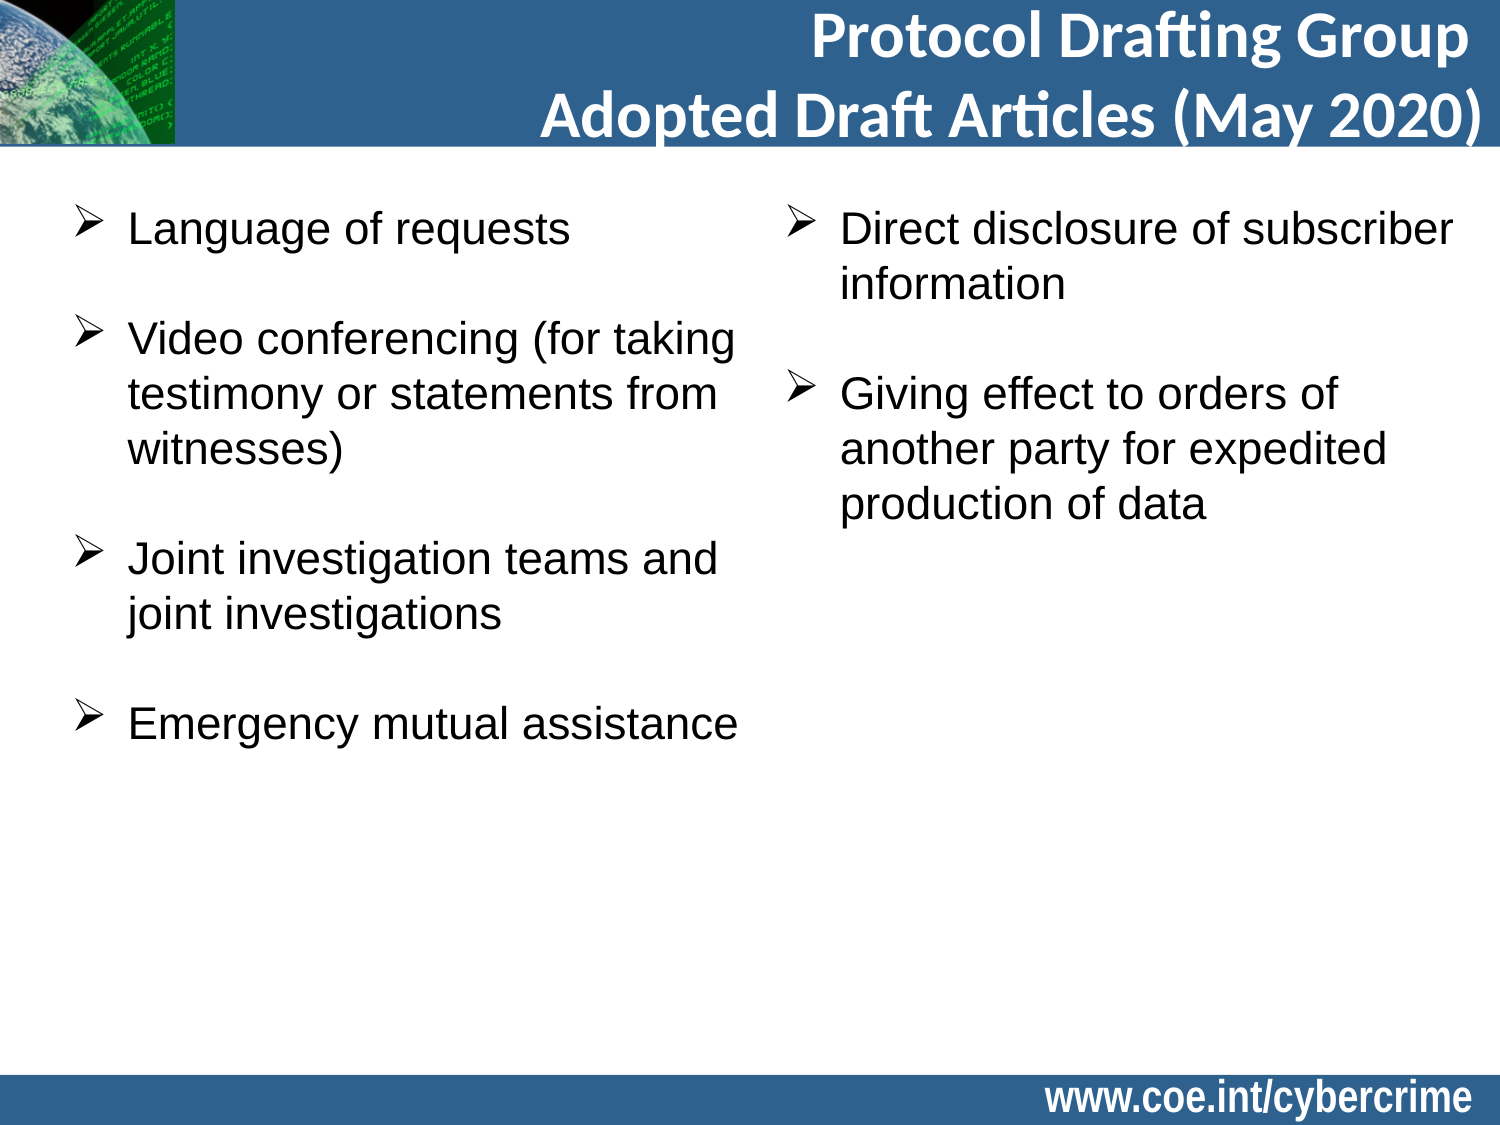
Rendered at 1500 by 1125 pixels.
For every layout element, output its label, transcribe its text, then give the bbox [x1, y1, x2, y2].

text_box Protocol Drafting Group Adopted Draft Articles (May 2020) [177, 0, 1500, 149]
text_box Language of requests Video conferencing (for taking testimony or statements from witnesses) Joint investigation teams and joint investigations Emergency mutual assistance [56, 191, 807, 811]
text_box www.coe.int/cybercrime [1030, 1059, 1500, 1125]
picture [0, 0, 175, 144]
text_box Direct disclosure of subscriber information Giving effect to orders of another party for expedited production of data [768, 191, 1485, 536]
text_box [0, 1073, 1030, 1125]
